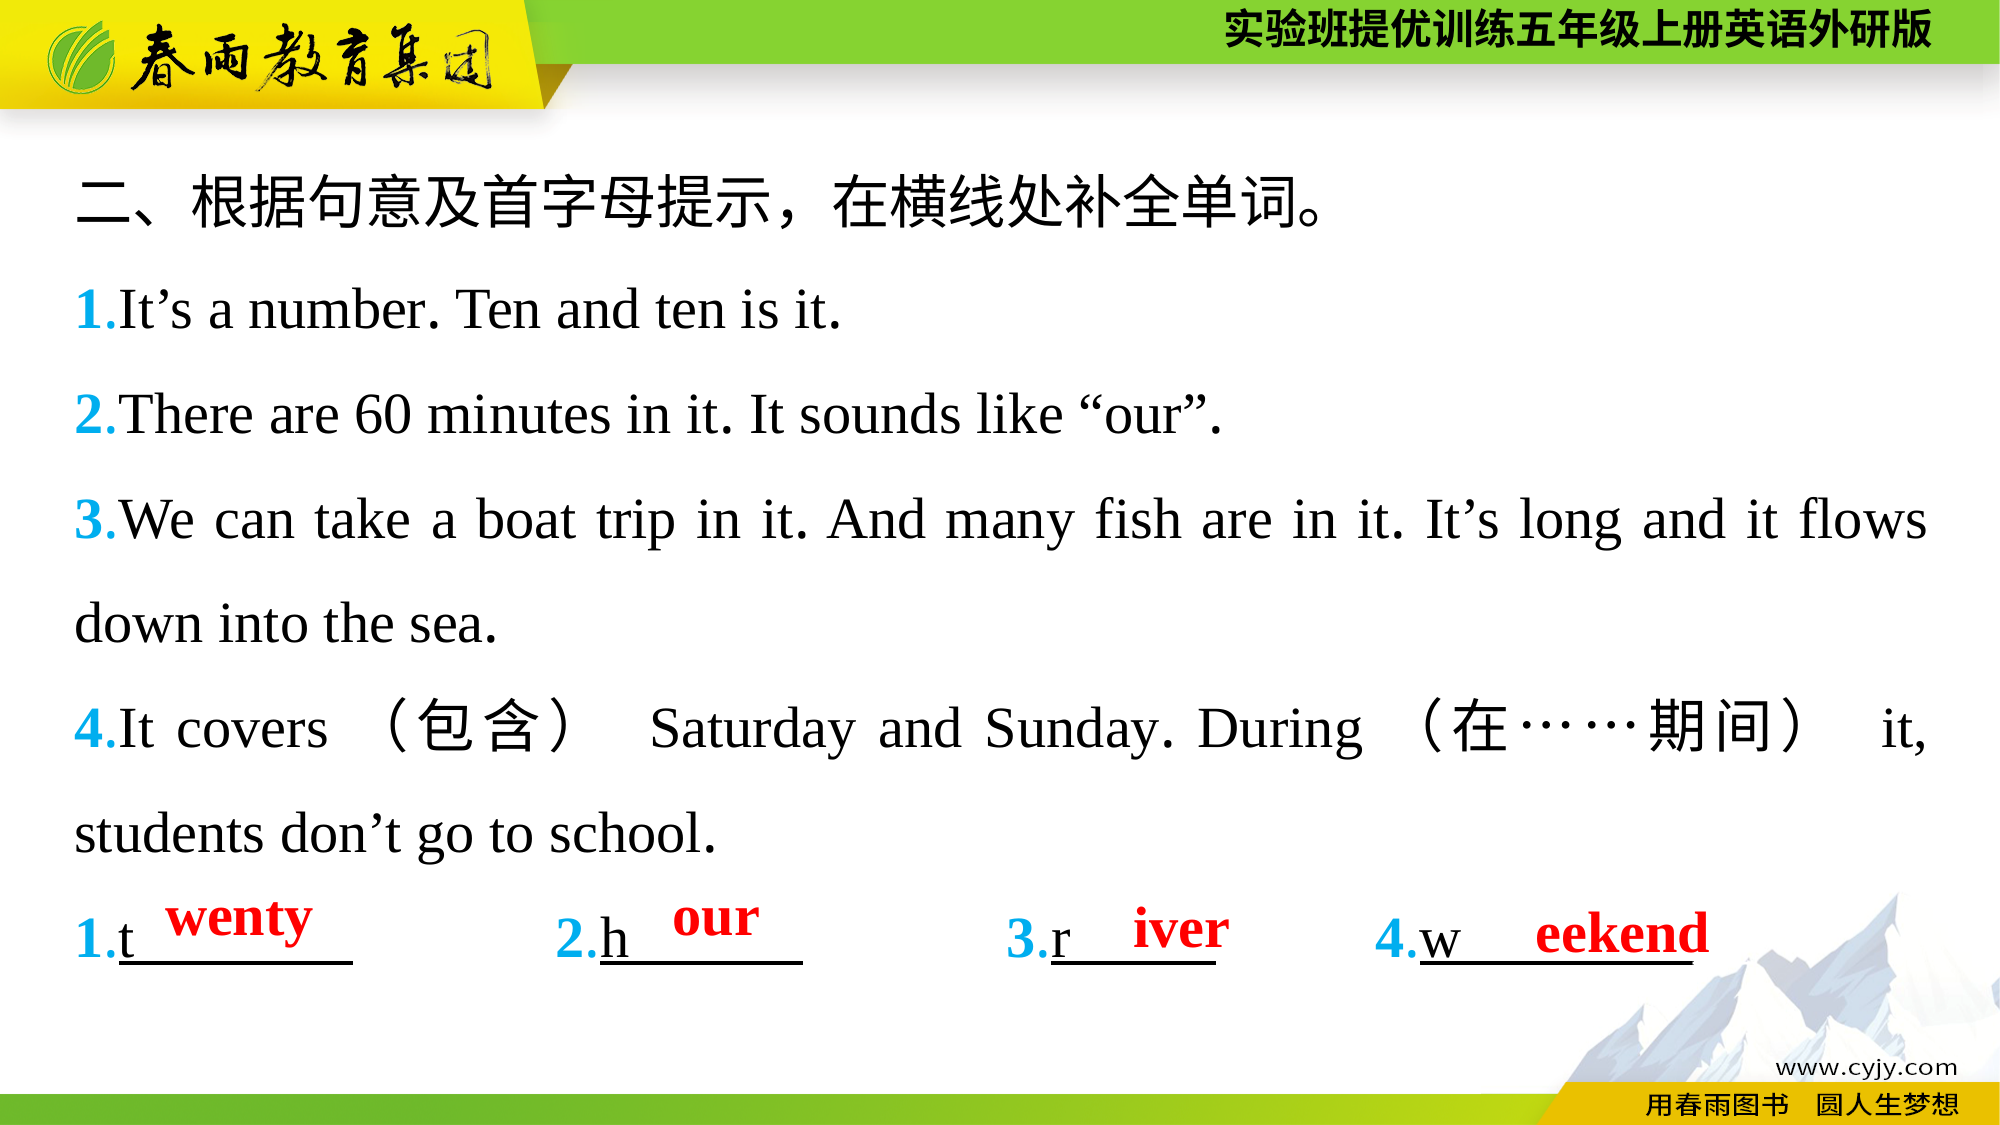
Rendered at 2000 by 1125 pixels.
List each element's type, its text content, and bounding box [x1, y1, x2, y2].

list 二、根据句意及首字母提示，在横线处补全单词。 1.It’s a number. Ten and ten is it. 2.There are 60 minutes in it. It sounds like “our”. 3.We can take a boat trip in it. And many fish are in it. It’s long and it flows down into the sea. 4.It covers（包含） Saturday and Sunday. During（在……期间） it, students don’t go to school. 1.t 2.h 3.r 4.w .__ [59, 122, 1944, 986]
text_box our [657, 869, 776, 955]
text_box wenty [150, 869, 330, 955]
text_box iver [1118, 881, 1246, 967]
text_box eekend [1520, 851, 1726, 972]
picture [0, 0, 2000, 1125]
